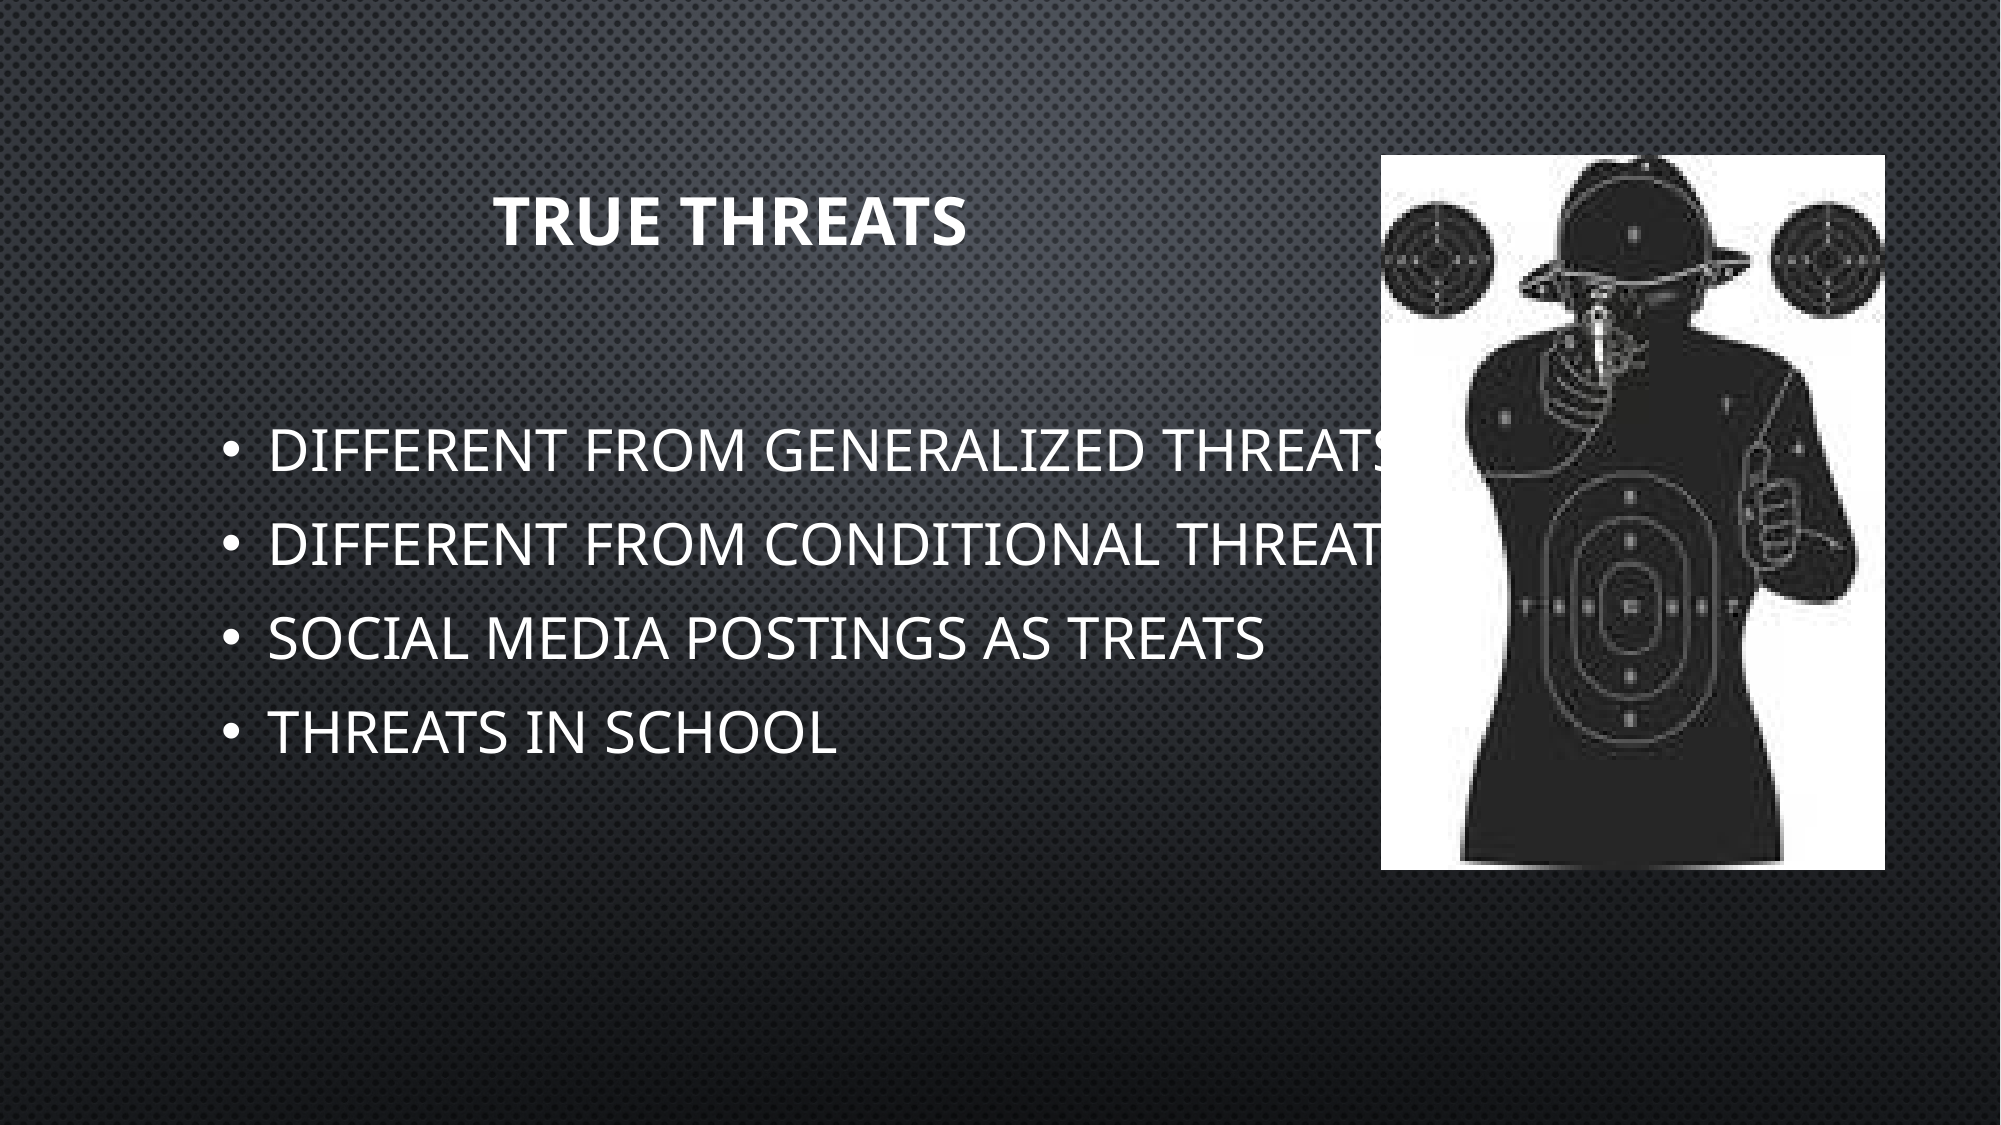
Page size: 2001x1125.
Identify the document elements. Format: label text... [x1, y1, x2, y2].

list Different from generalized threats Different from conditional threats Social media postings as treats Threats in School [205, 215, 1831, 964]
picture [1380, 155, 1886, 870]
title True Threats [0, 62, 1543, 375]
